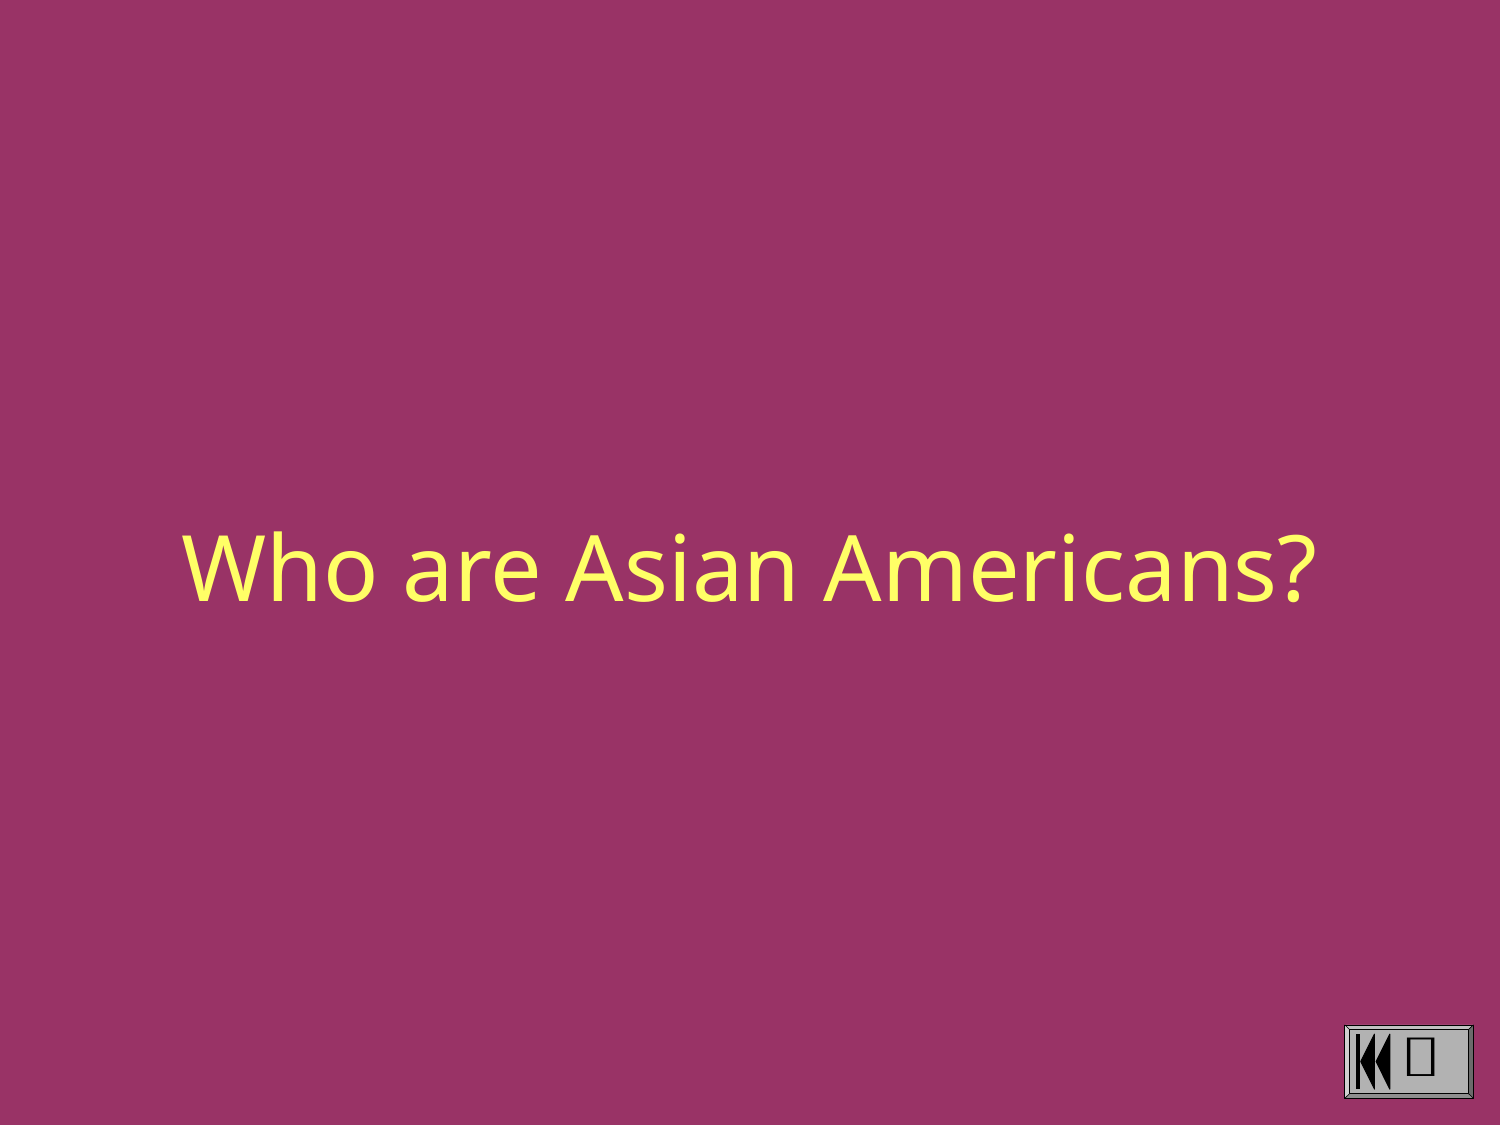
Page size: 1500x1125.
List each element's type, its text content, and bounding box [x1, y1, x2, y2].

picture [1344, 1024, 1476, 1101]
title Who are Asian Americans? [112, 99, 1388, 1031]
